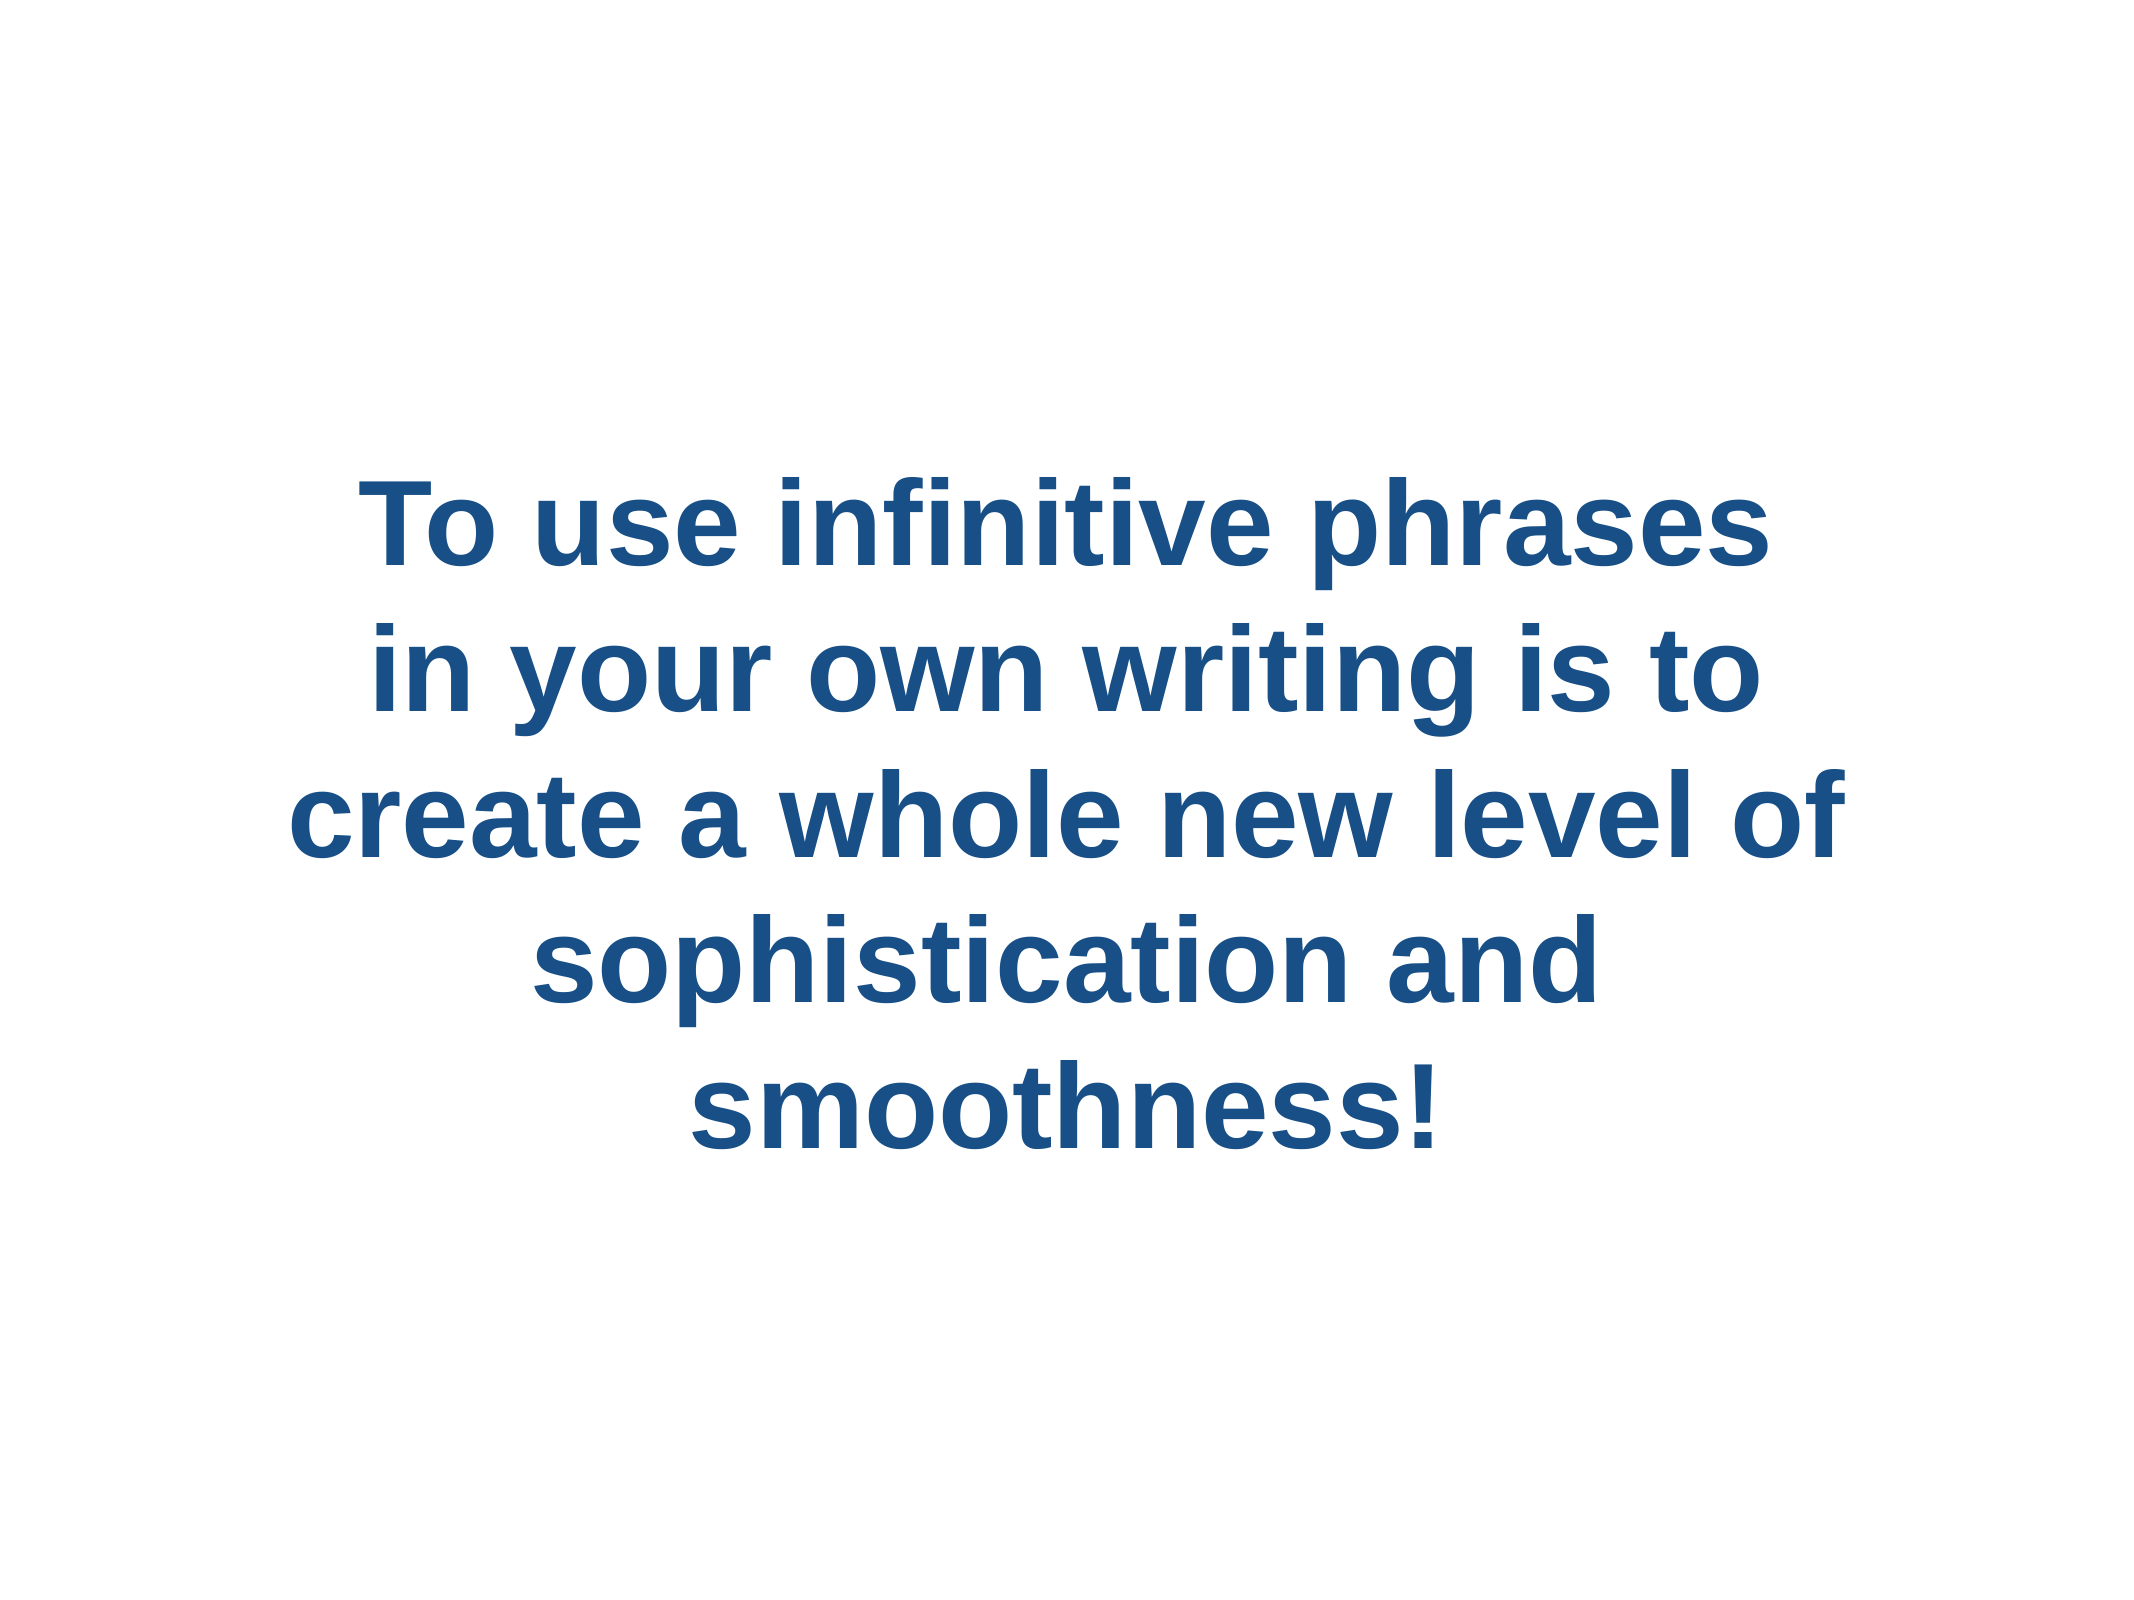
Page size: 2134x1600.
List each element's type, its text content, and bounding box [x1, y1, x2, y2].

title To use infinitive phrases in your own writing is to create a whole new level of sophistication and smoothness! [207, 418, 1926, 1182]
